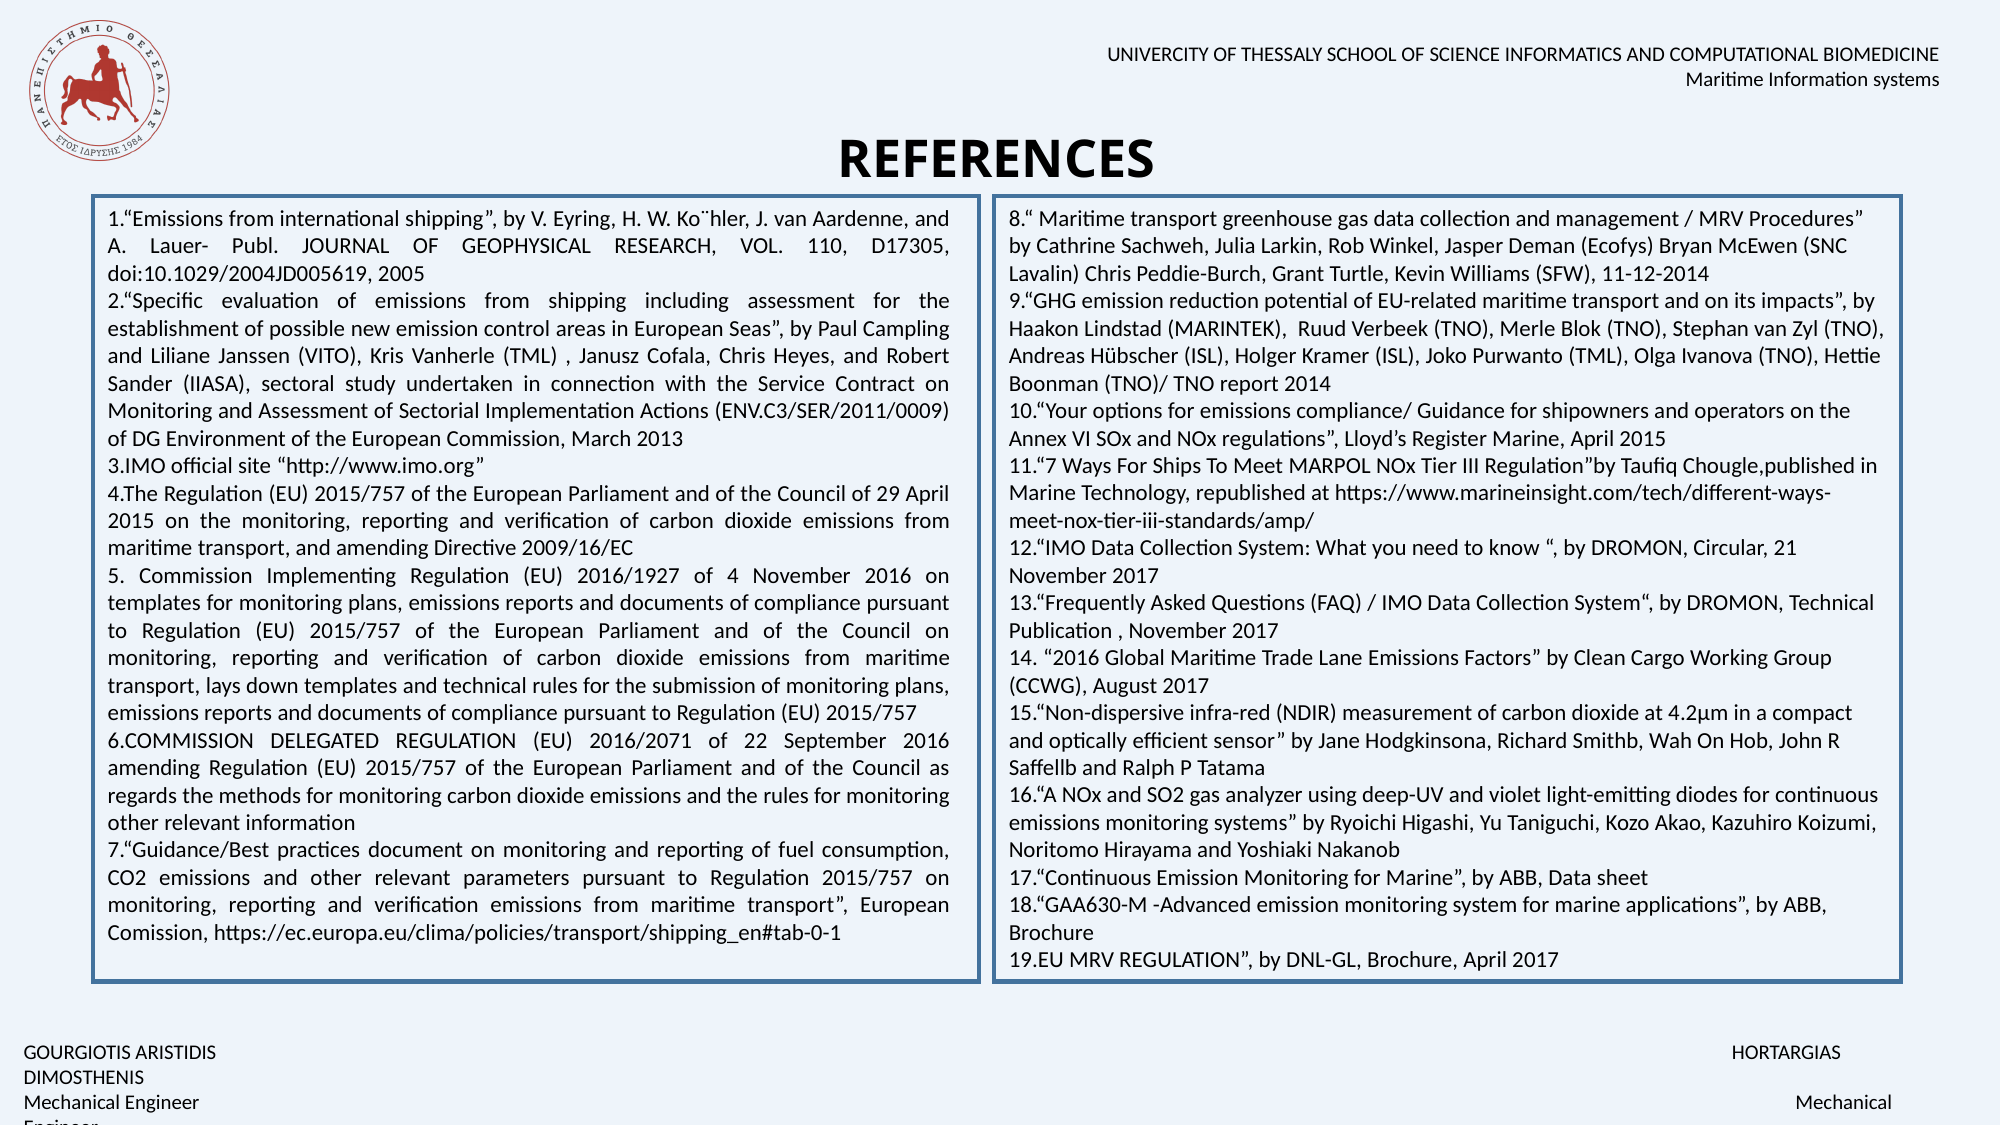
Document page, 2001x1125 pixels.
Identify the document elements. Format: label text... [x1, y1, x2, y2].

text_box UNIVERCITY OF THESSALY SCHOOL OF SCIENCE INFORMATICS AND COMPUTATIONAL BIOMEDICINE Maritime Information systems [229, 32, 1955, 98]
text_box [92, 195, 980, 983]
text_box [993, 195, 1902, 983]
text_box GOURGIOTIS ARISTIDIS HORTARGIAS DIMOSTHENIS Mechanical Engineer Mechanical Engineer [8, 1030, 1984, 1125]
picture [27, 20, 172, 162]
title REFERENCES [198, 98, 1795, 197]
